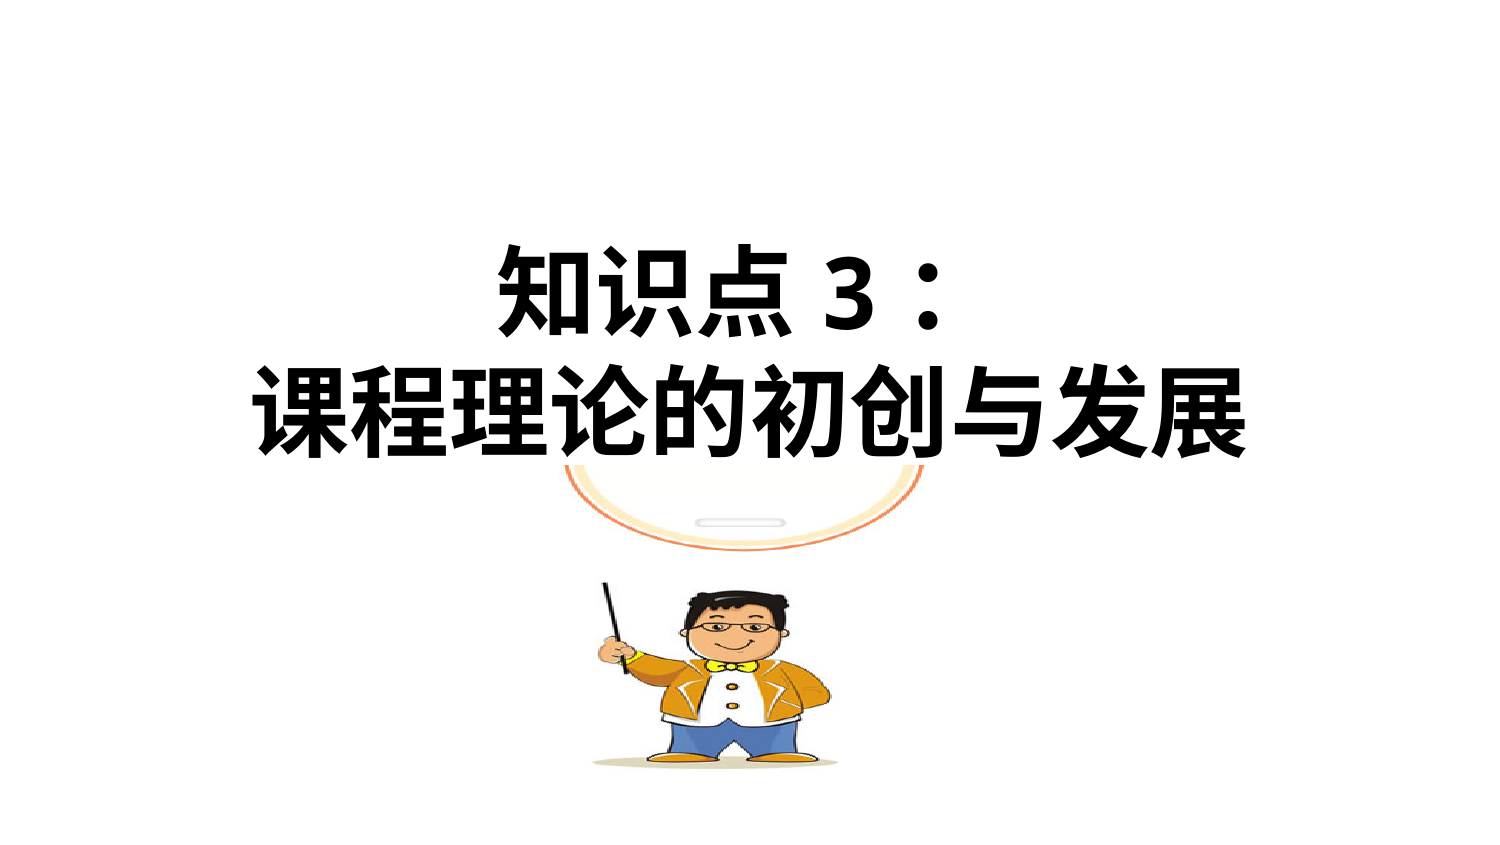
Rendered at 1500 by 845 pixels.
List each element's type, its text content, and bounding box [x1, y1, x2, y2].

picture [522, 465, 926, 788]
title 知识点3： 课程理论的初创与发展 [40, 234, 1460, 466]
